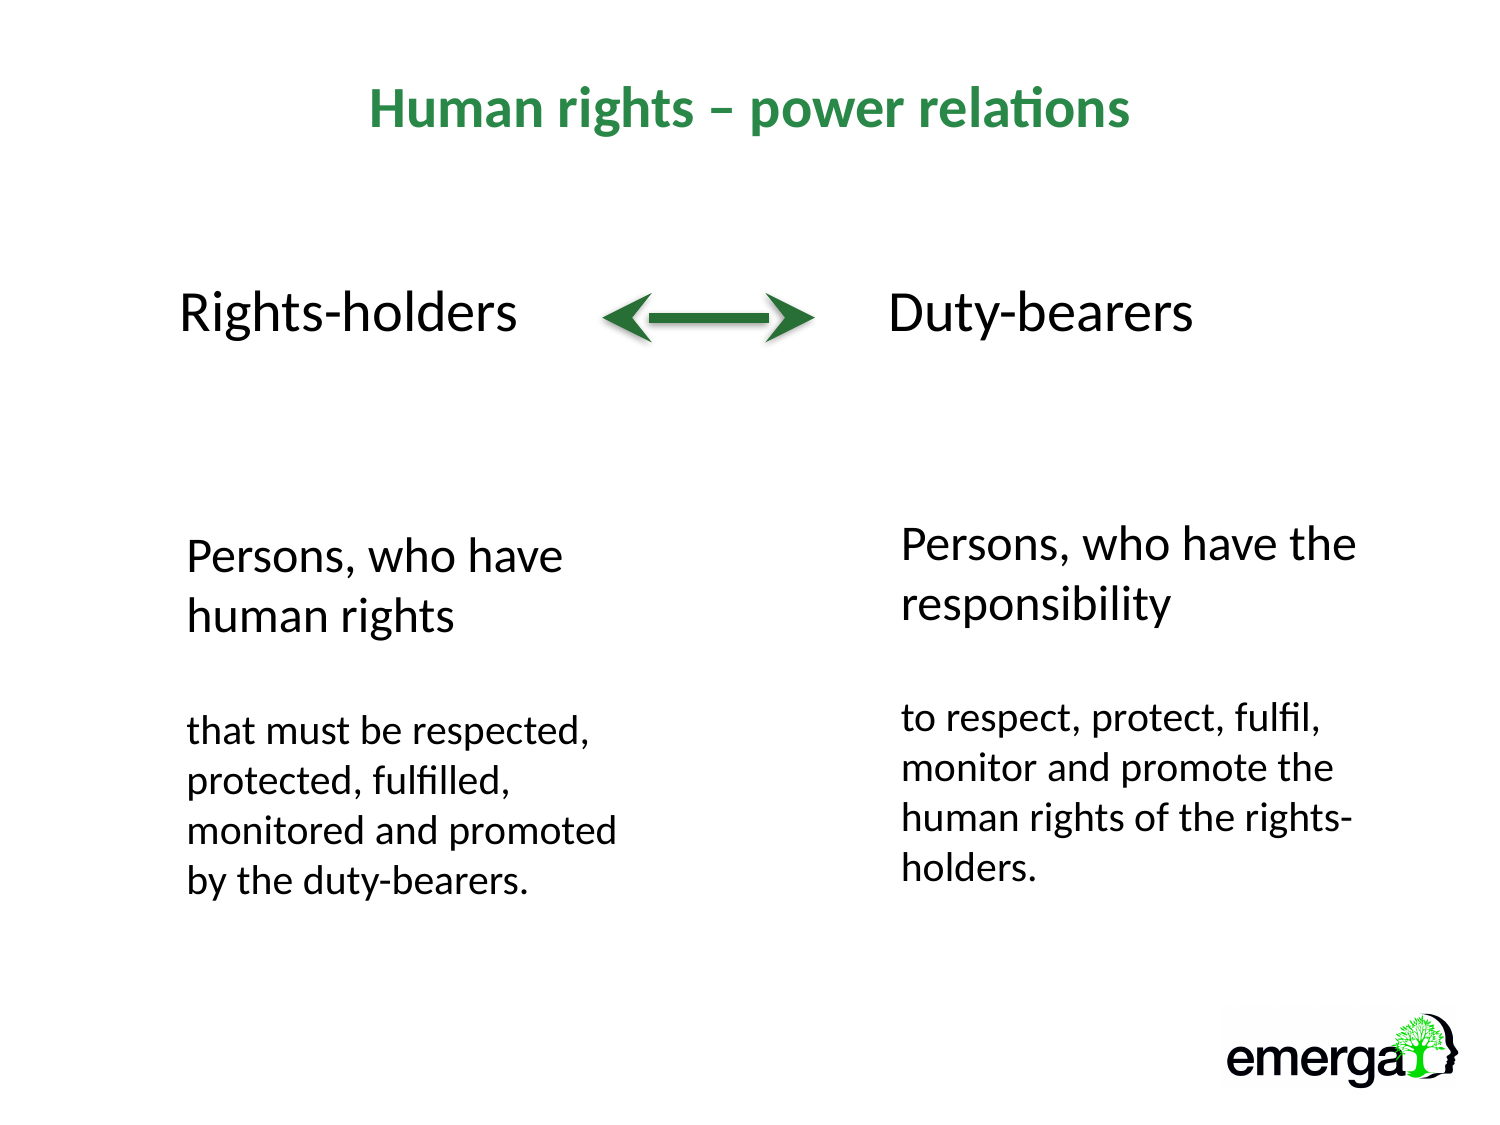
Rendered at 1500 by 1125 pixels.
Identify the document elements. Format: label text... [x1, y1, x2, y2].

text_box Persons, who have the responsibility to respect, protect, fulfil, monitor and promote the human rights of the rights-holders. [886, 502, 1424, 898]
title Human rights – power relations [75, 45, 1425, 233]
list Rights-holders Duty-bearers [164, 184, 1395, 860]
picture [1222, 1005, 1462, 1095]
text_box Persons, who have human rights that must be respected, protected, fulfilled, monitored and promoted by the duty-bearers. [171, 515, 678, 911]
